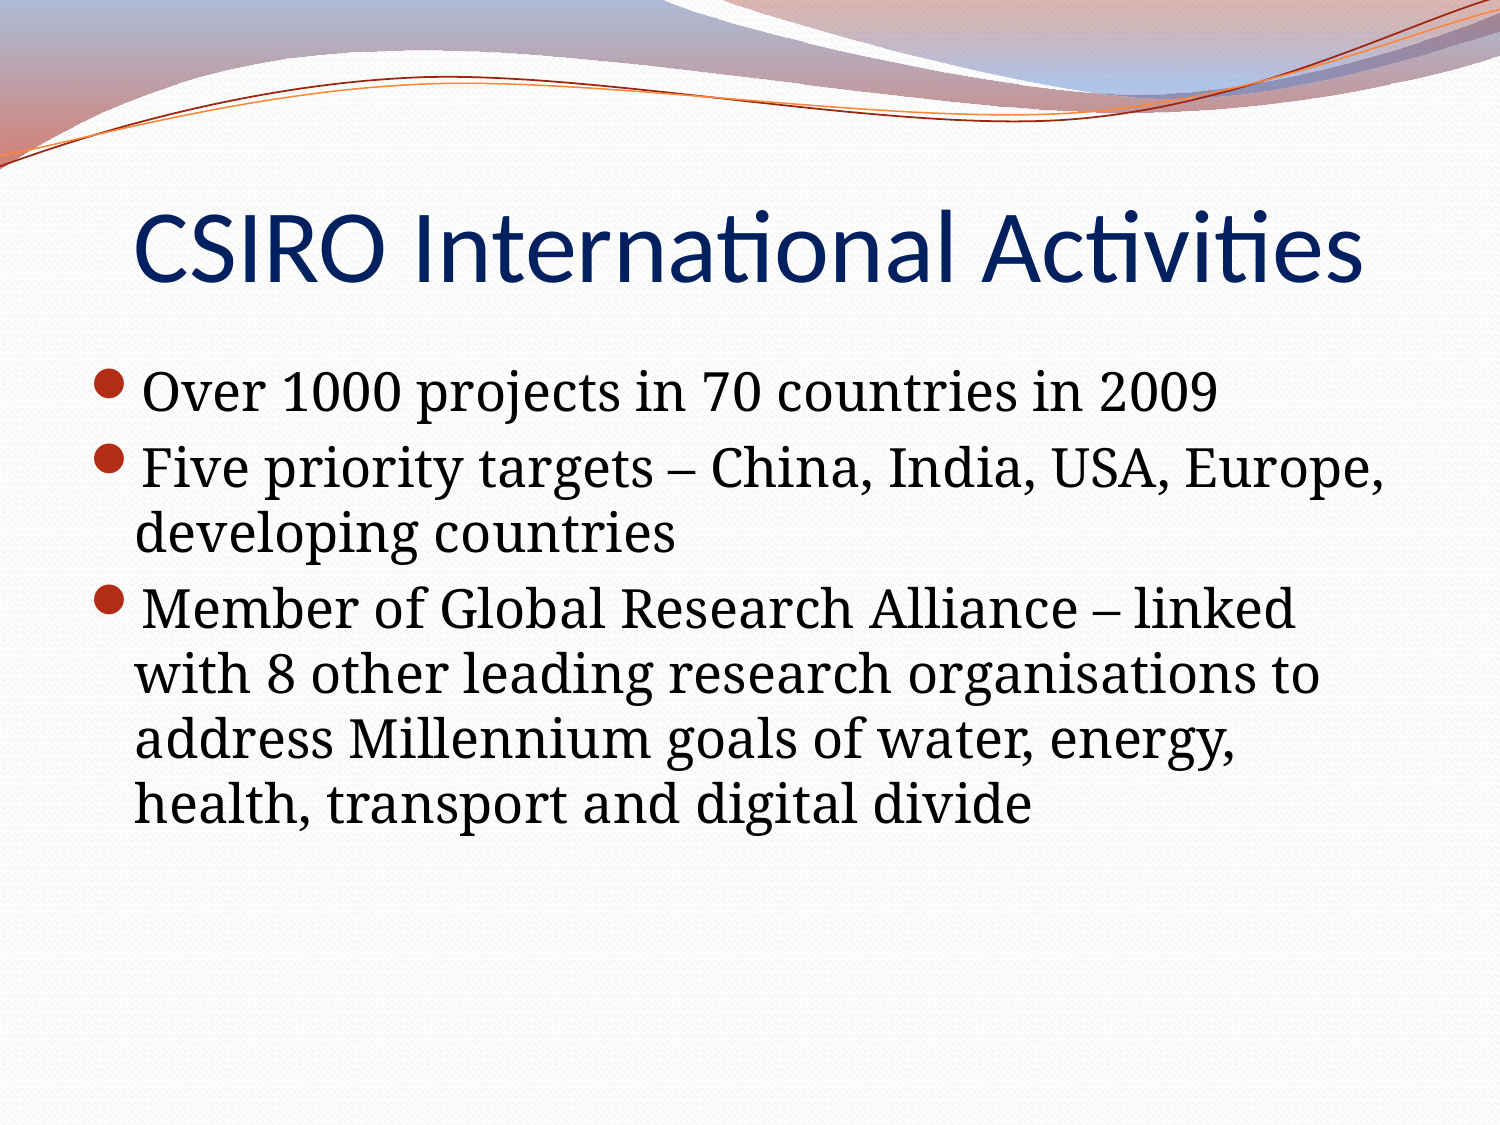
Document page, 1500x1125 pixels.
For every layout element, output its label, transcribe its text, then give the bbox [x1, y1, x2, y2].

title CSIRO International Activities [75, 115, 1425, 303]
list Over 1000 projects in 70 countries in 2009 Five priority targets – China, India, USA, Europe, developing countries Member of Global Research Alliance – linked with 8 other leading research organisations to address Millennium goals of water, energy, health, transport and digital divide [75, 349, 1425, 1038]
